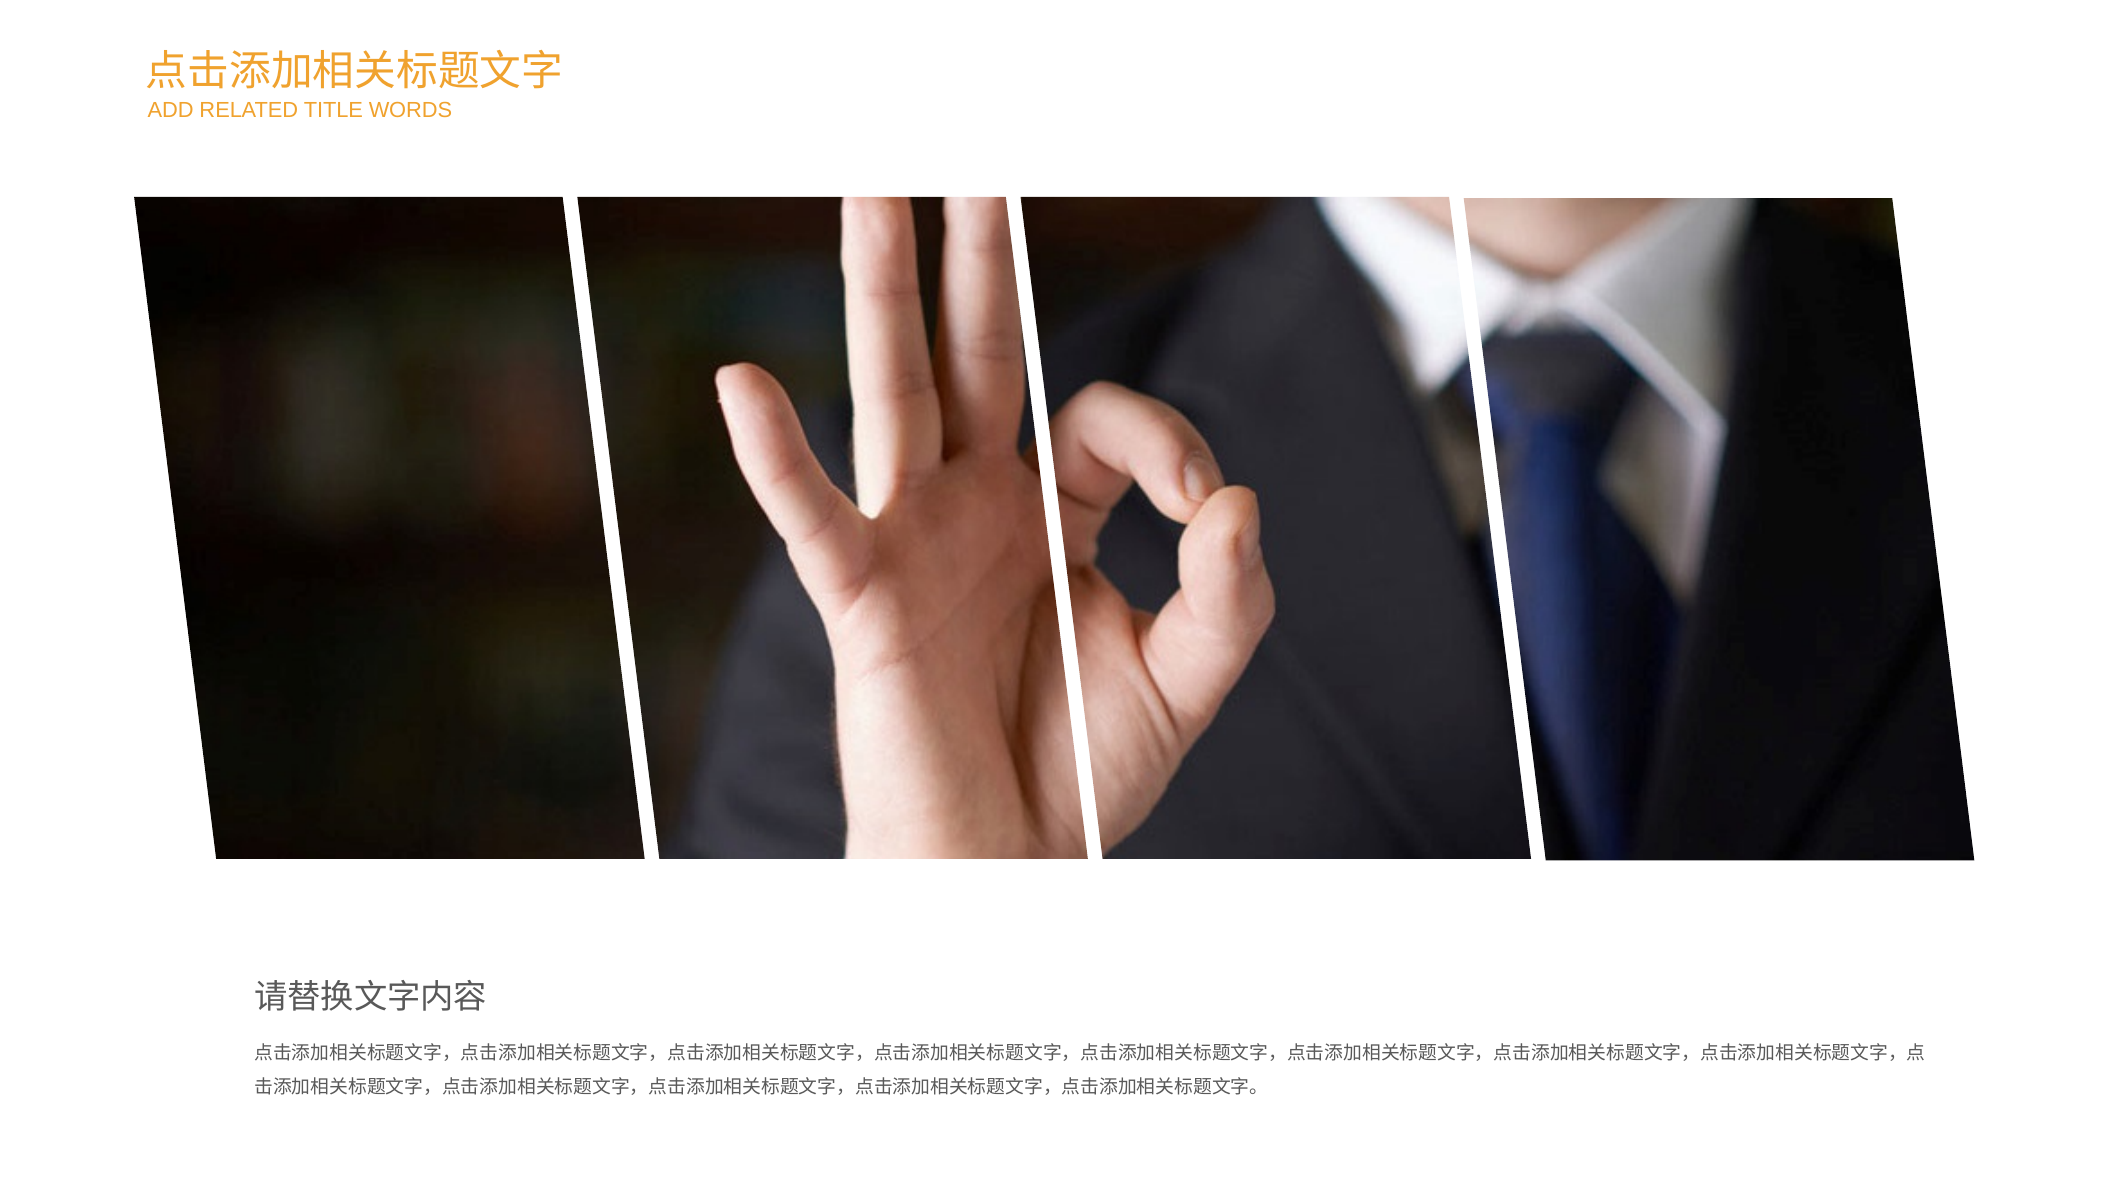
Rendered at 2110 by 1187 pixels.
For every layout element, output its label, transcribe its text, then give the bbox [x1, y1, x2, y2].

text_box [1462, 197, 1976, 862]
text_box 请替换文字内容 [239, 968, 547, 1023]
text_box [1019, 195, 1533, 860]
text_box ADD RELATED TITLE WORDS [147, 96, 453, 123]
text_box [132, 195, 646, 860]
text_box [576, 195, 1090, 860]
text_box 点击添加相关标题文字 [145, 43, 564, 95]
text_box 点击添加相关标题文字，点击添加相关标题文字，点击添加相关标题文字，点击添加相关标题文字，点击添加相关标题文字，点击添加相关标题文字，点击添加相关标题文字，点击添加相关标题文字，点击添加相关标题文字，点击添加相关标题文字，点击添加相关标题文字，点击添加相关标题文字，点击添加相关标题文字。 [239, 1022, 1953, 1113]
